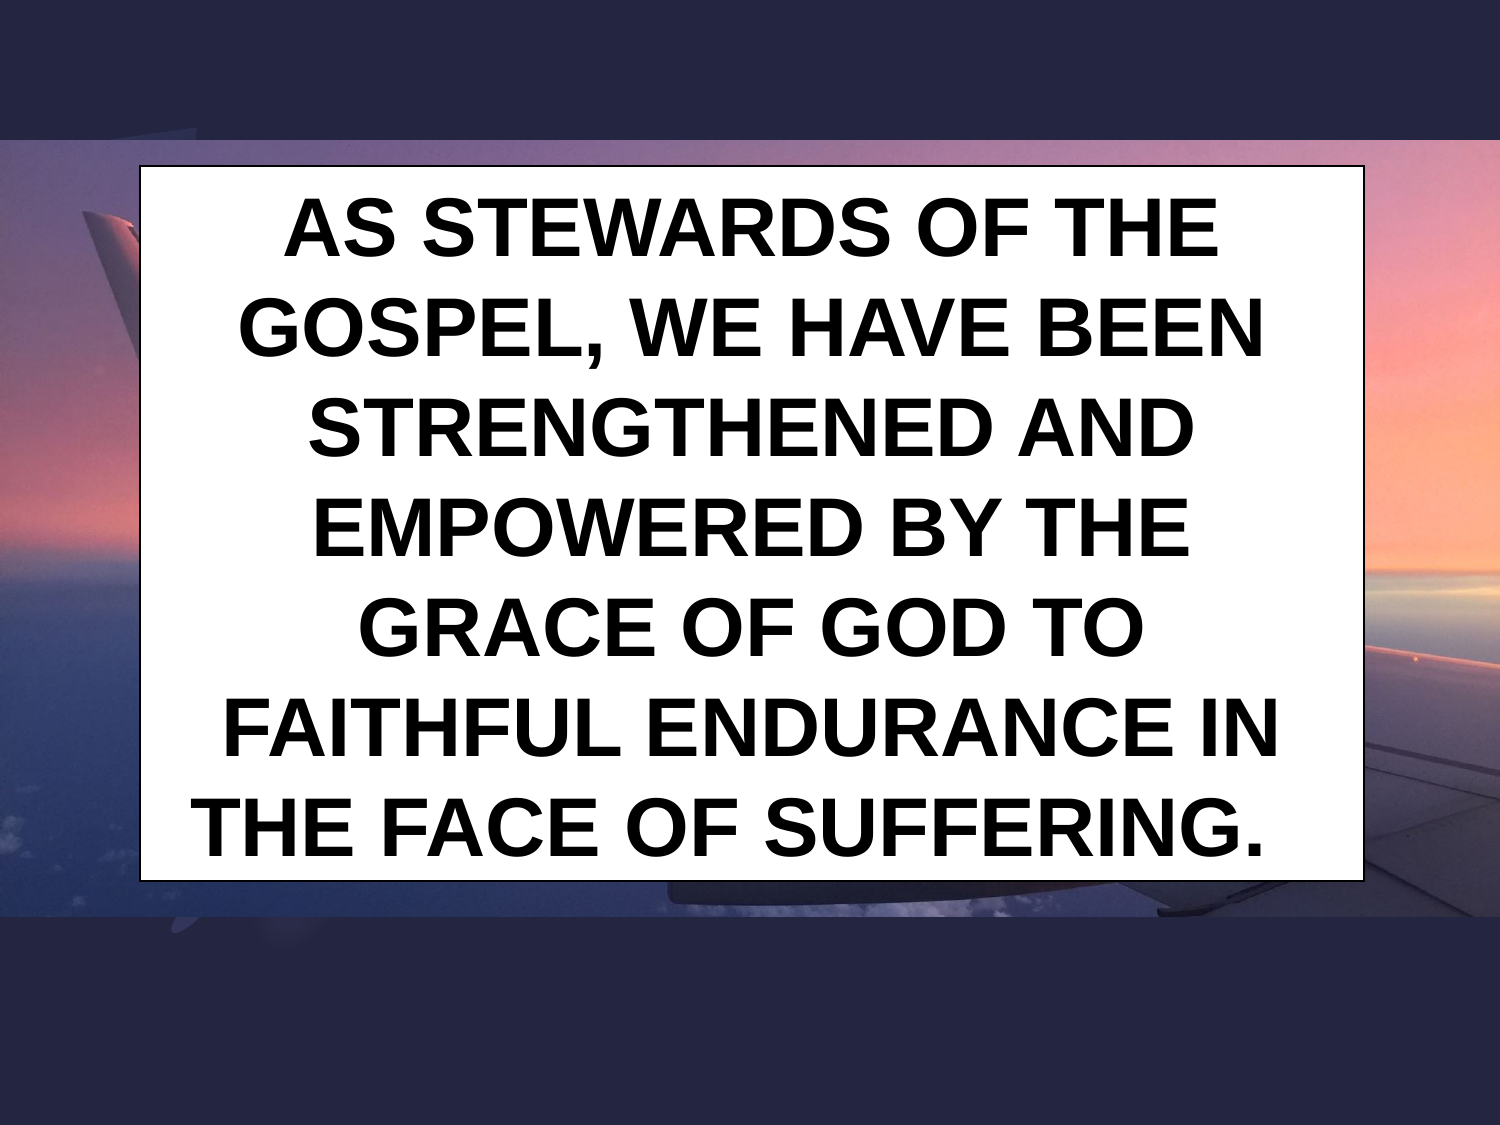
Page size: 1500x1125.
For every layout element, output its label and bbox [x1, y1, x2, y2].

picture [0, 140, 1500, 917]
